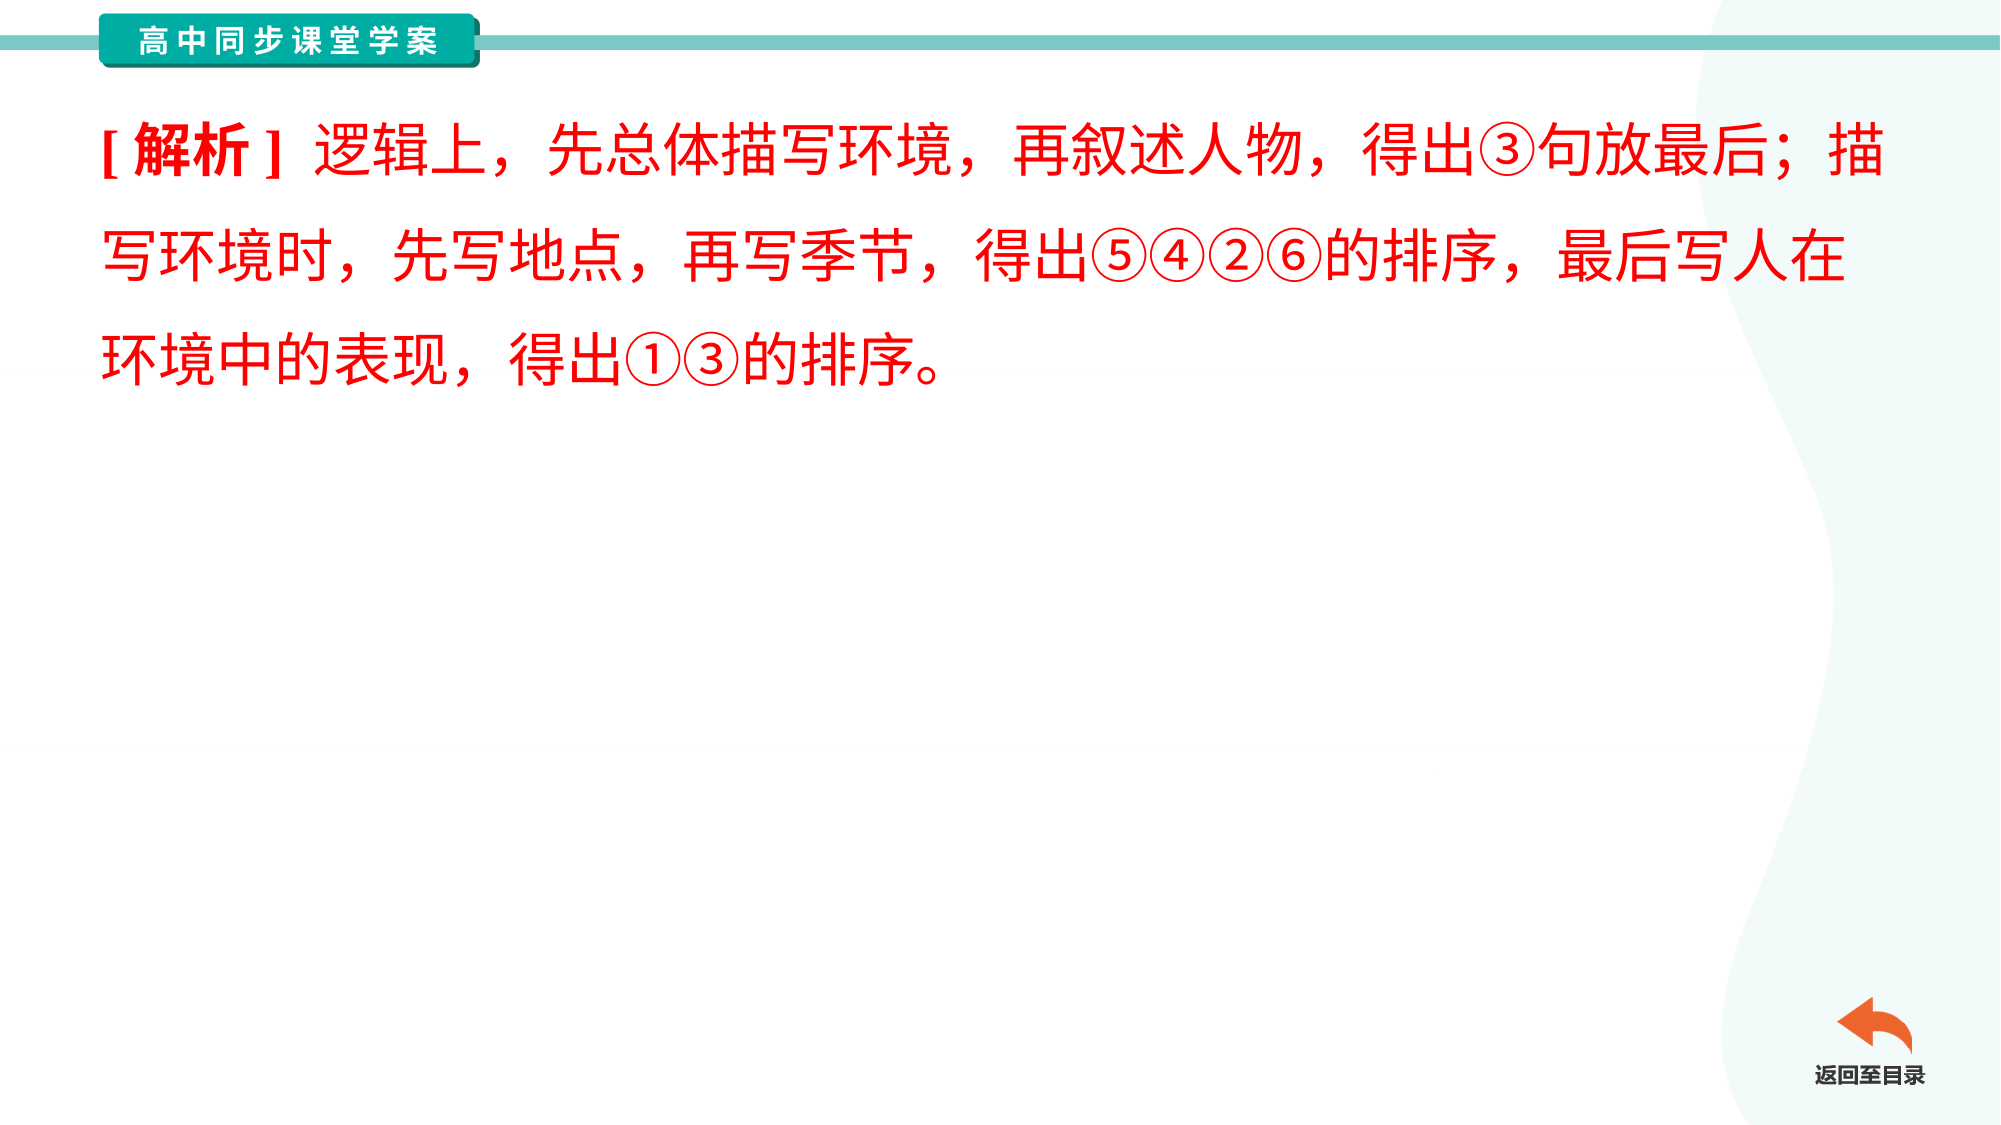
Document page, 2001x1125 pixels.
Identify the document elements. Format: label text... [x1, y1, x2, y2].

text_box [解析] 逻辑上，先总体描写环境，再叙述人物，得出③句放最后；描 写环境时，先写地点，再写季节，得出⑤④②⑥的排序，最后写人在 环境中的表现，得出①③的排序。 [100, 76, 1899, 383]
picture [0, 0, 2000, 1125]
